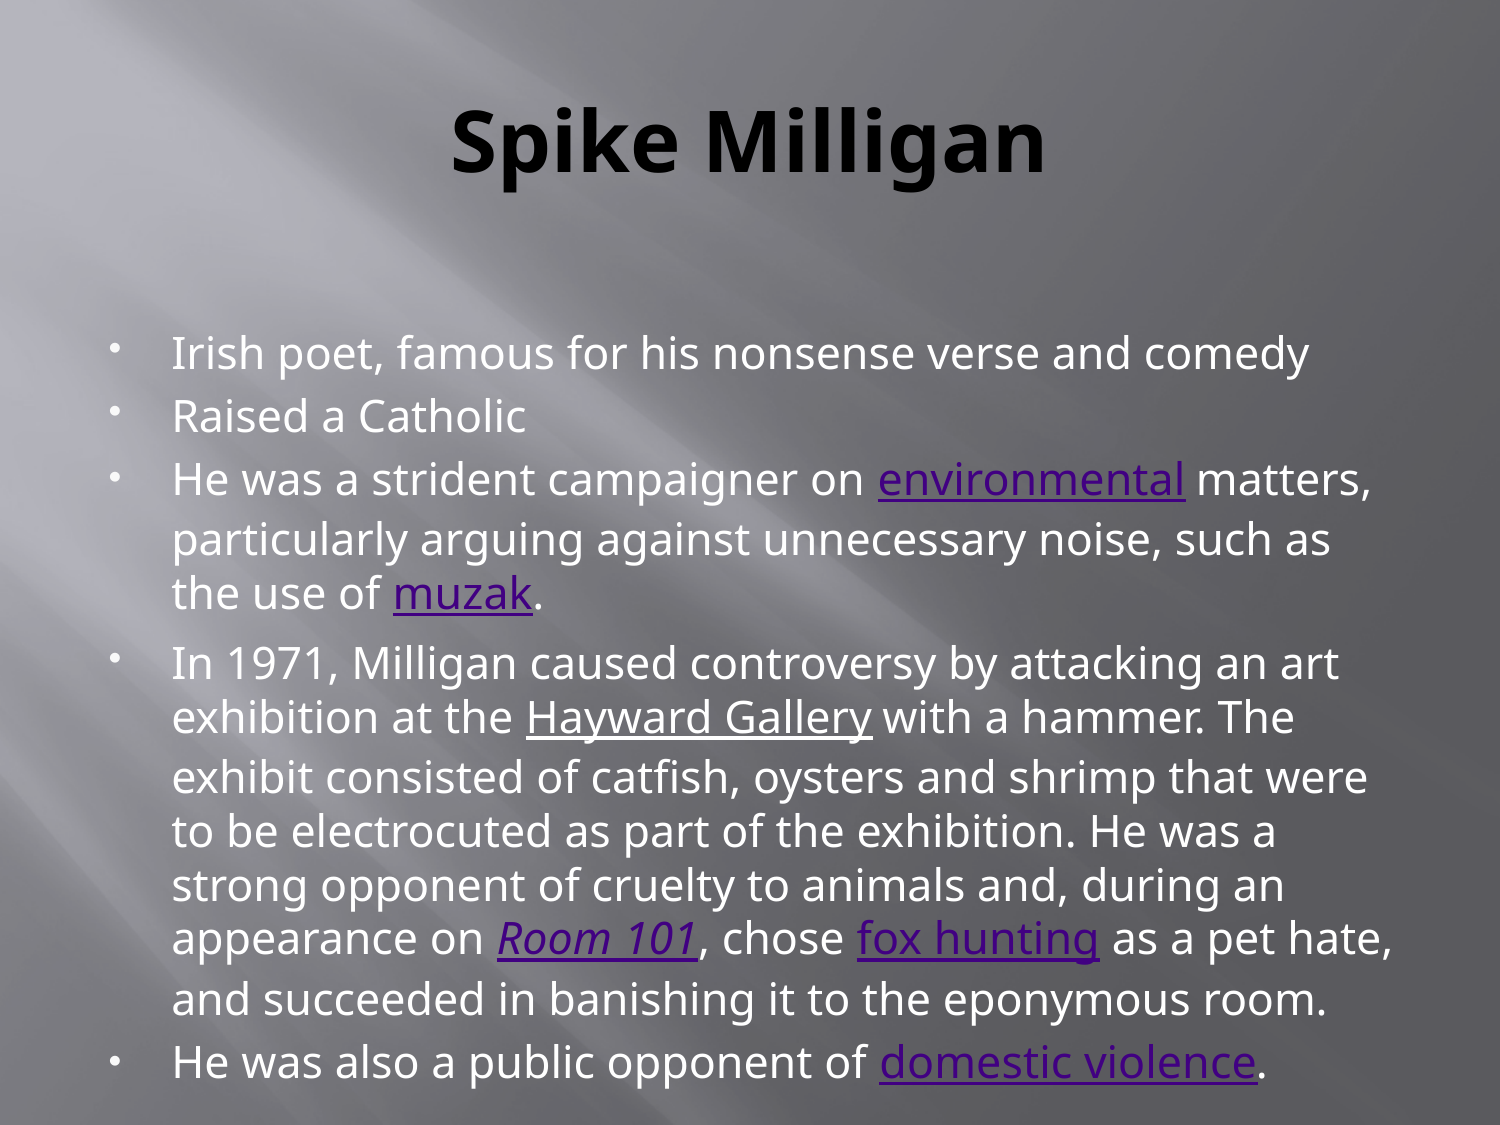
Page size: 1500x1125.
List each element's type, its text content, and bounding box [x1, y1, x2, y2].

list Irish poet, famous for his nonsense verse and comedy Raised a Catholic He was a strident campaigner on environmental matters, particularly arguing against unnecessary noise, such as the use of muzak. In 1971, Milligan caused controversy by attacking an art exhibition at the Hayward Gallery with a hammer. The exhibit consisted of catfish, oysters and shrimp that were to be electrocuted as part of the exhibition. He was a strong opponent of cruelty to animals and, during an appearance on Room 101, chose fox hunting as a pet hate, and succeeded in banishing it to the eponymous room. He was also a public opponent of domestic violence. [75, 317, 1425, 1125]
title Spike Milligan [75, 45, 1425, 233]
